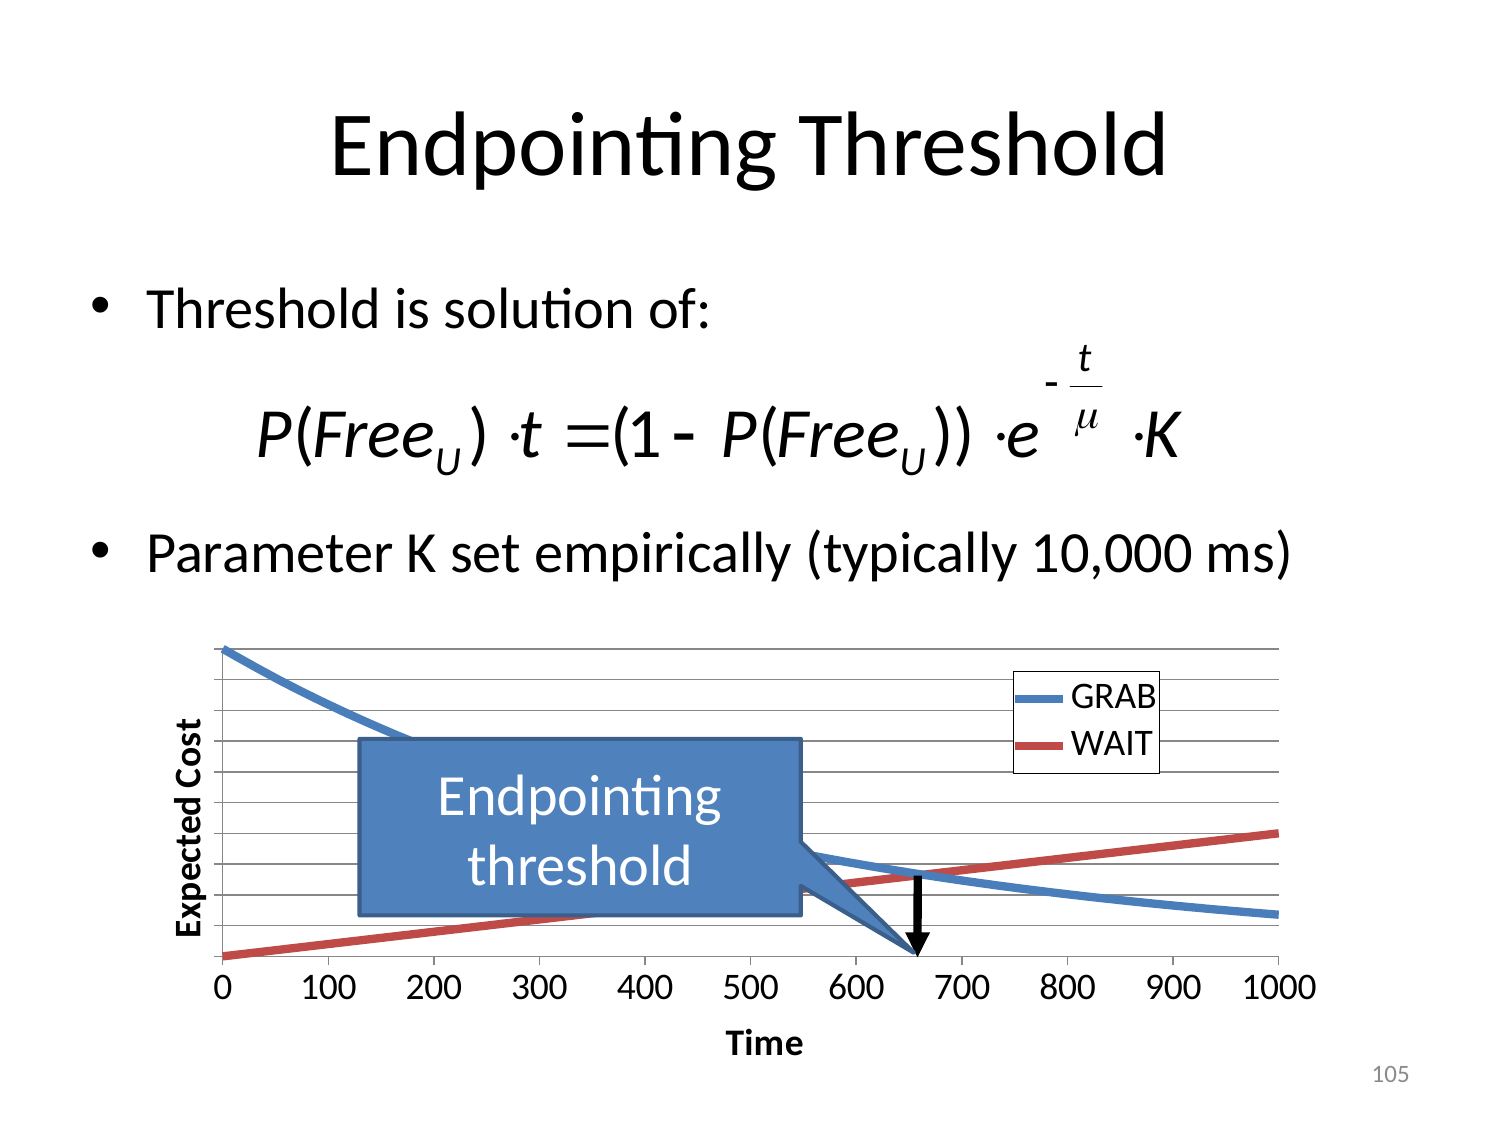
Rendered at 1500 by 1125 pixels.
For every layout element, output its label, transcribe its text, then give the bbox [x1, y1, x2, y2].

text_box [247, 328, 1201, 494]
list Threshold is solution of: Parameter K set empirically (typically 10,000 ms) [75, 262, 1425, 1005]
title Endpointing Threshold [75, 45, 1425, 233]
slide_number 105 [1074, 1042, 1425, 1103]
chart [160, 624, 1320, 1077]
